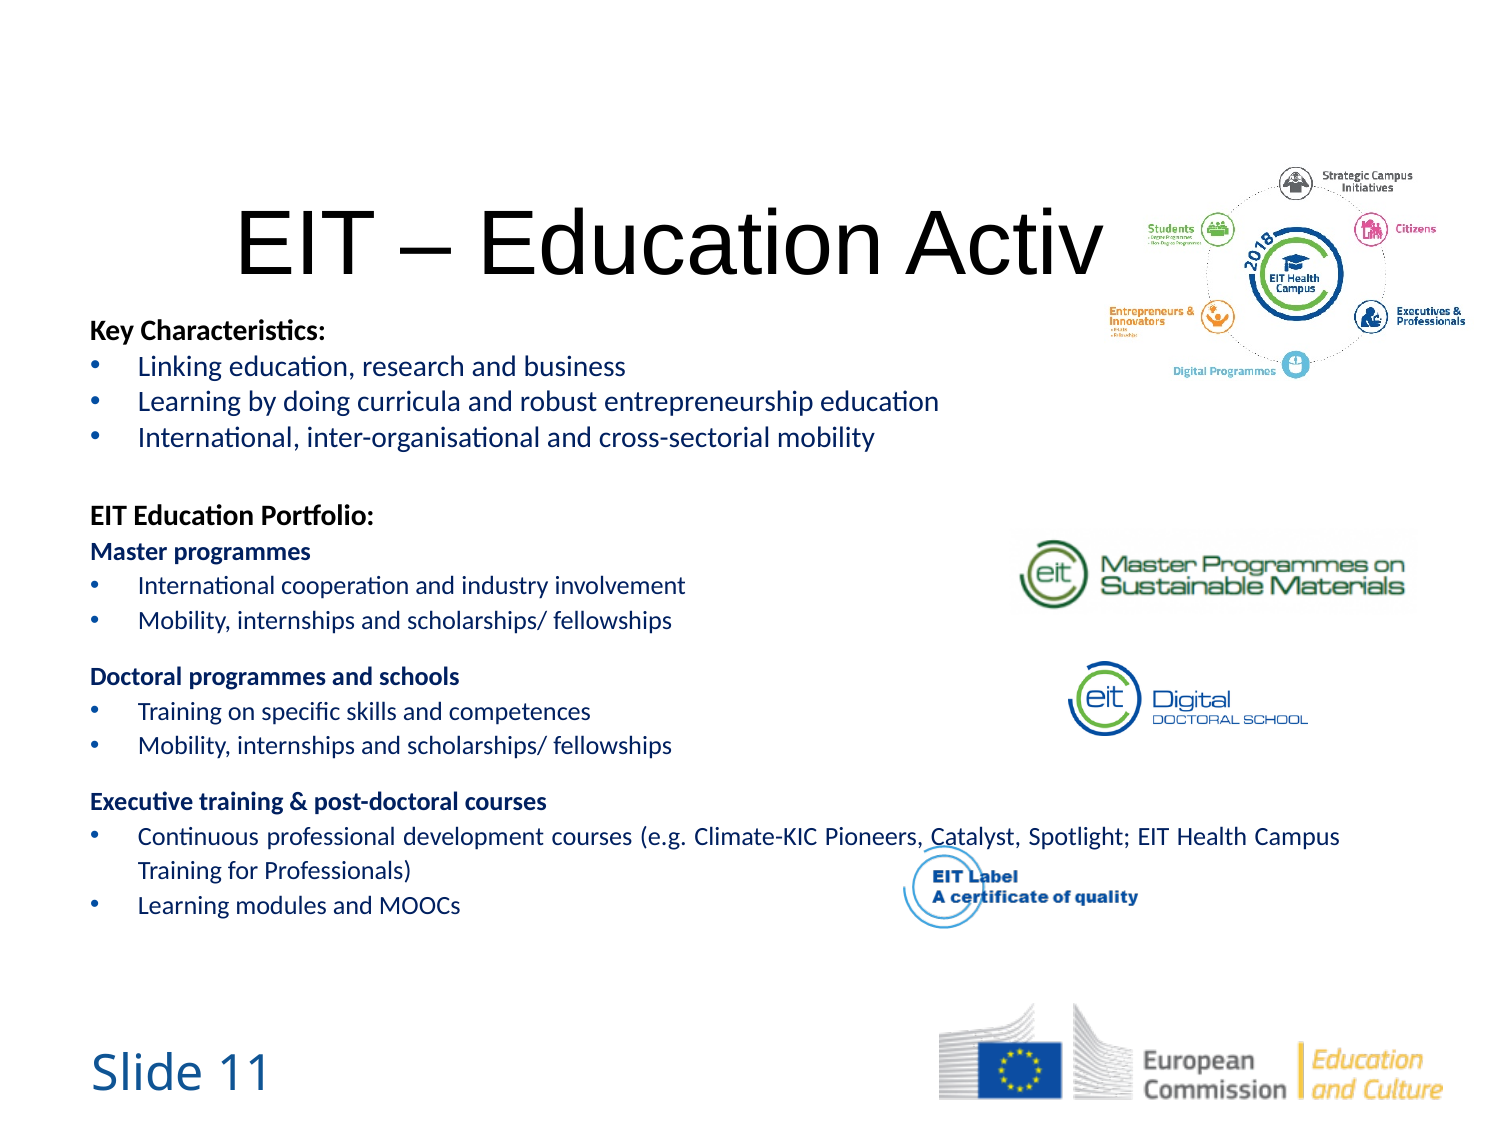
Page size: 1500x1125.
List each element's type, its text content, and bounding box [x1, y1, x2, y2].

picture [939, 1003, 1443, 1106]
list Key Characteristics: Linking education, research and business Learning by doing curricula and robust entrepreneurship education International, inter-organisational and cross-sectorial mobility EIT Education Portfolio: Master programmes International cooperation and industry involvement Mobility, internships and scholarships/ fellowships Doctoral programmes and schools Training on specific skills and competences Mobility, internships and scholarships/ fellowships Executive training & post-doctoral courses Continuous professional development courses (e.g. Climate-KIC Pioneers, Catalyst, Spotlight; EIT Health Campus Training for Professionals) Learning modules and MOOCs [74, 299, 1356, 929]
title EIT – Education Activities [76, 160, 1428, 299]
picture [1068, 661, 1309, 736]
picture [1009, 528, 1419, 615]
picture [903, 845, 1164, 929]
picture [1104, 163, 1474, 382]
slide_number Slide 11 [76, 1033, 427, 1112]
